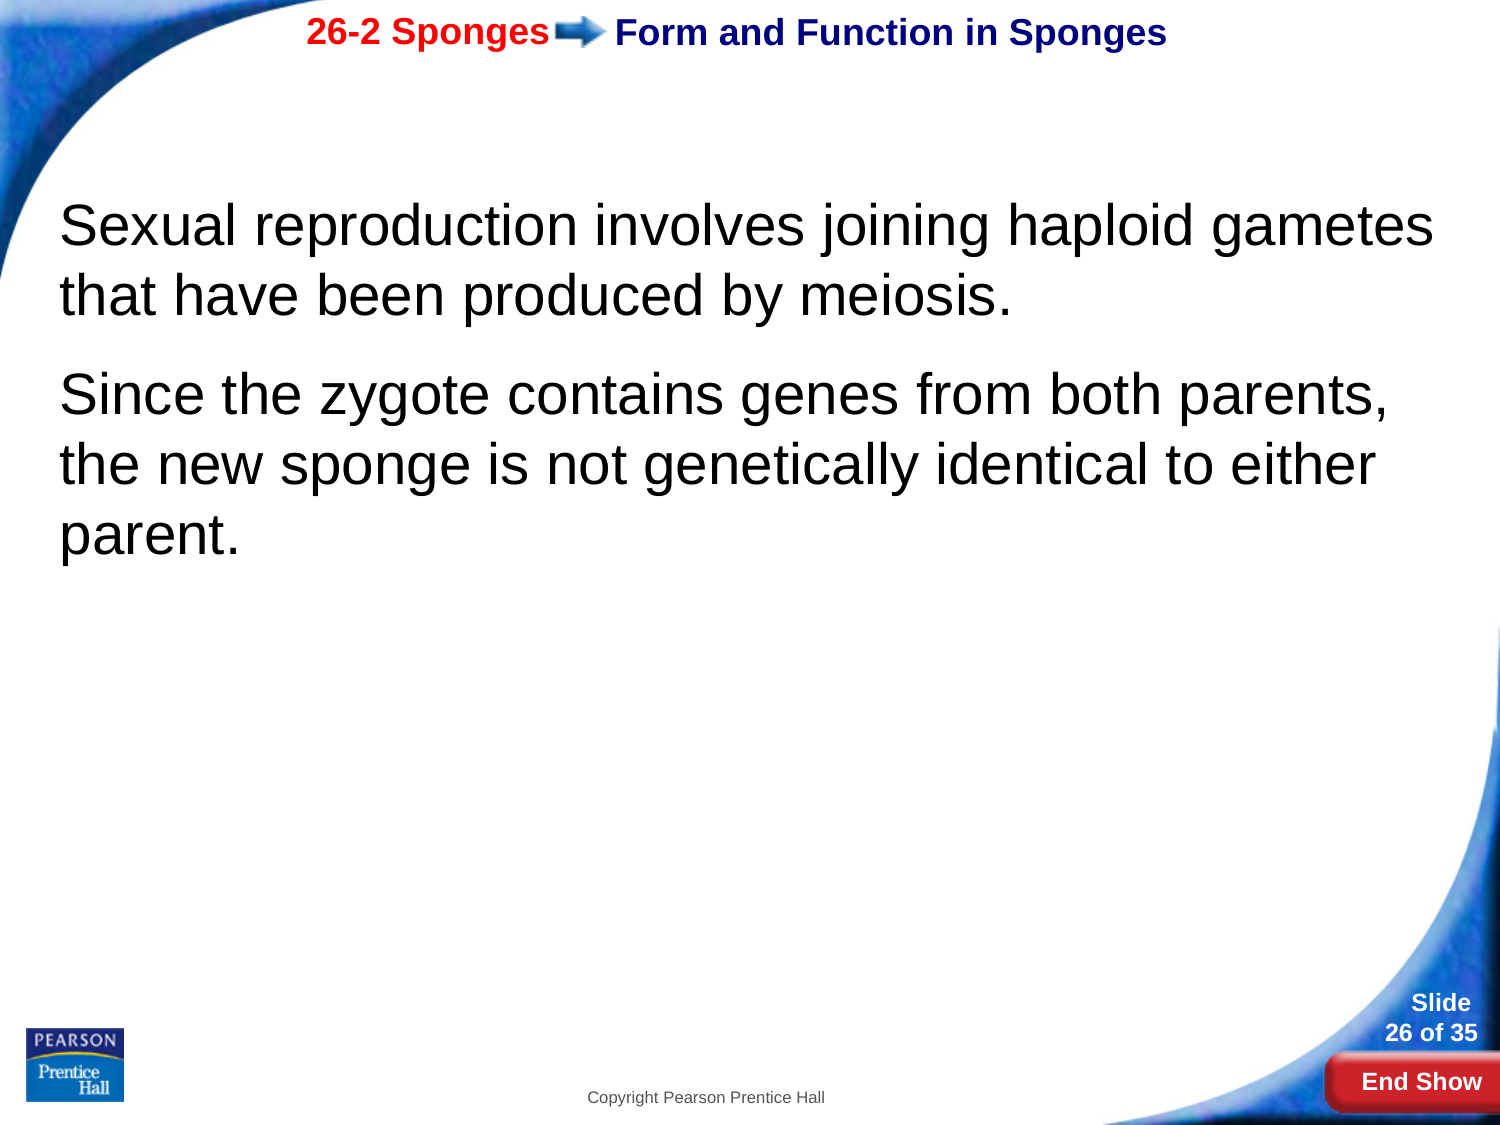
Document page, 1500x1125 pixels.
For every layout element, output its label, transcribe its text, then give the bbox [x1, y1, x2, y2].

title Form and Function in Sponges [599, 0, 1269, 76]
picture [0, 0, 1500, 1125]
list Sexual reproduction involves joining haploid gametes that have been produced by meiosis. Since the zygote contains genes from both parents, the new sponge is not genetically identical to either parent. [44, 179, 1463, 976]
footer Copyright Pearson Prentice Hall [468, 1078, 945, 1105]
